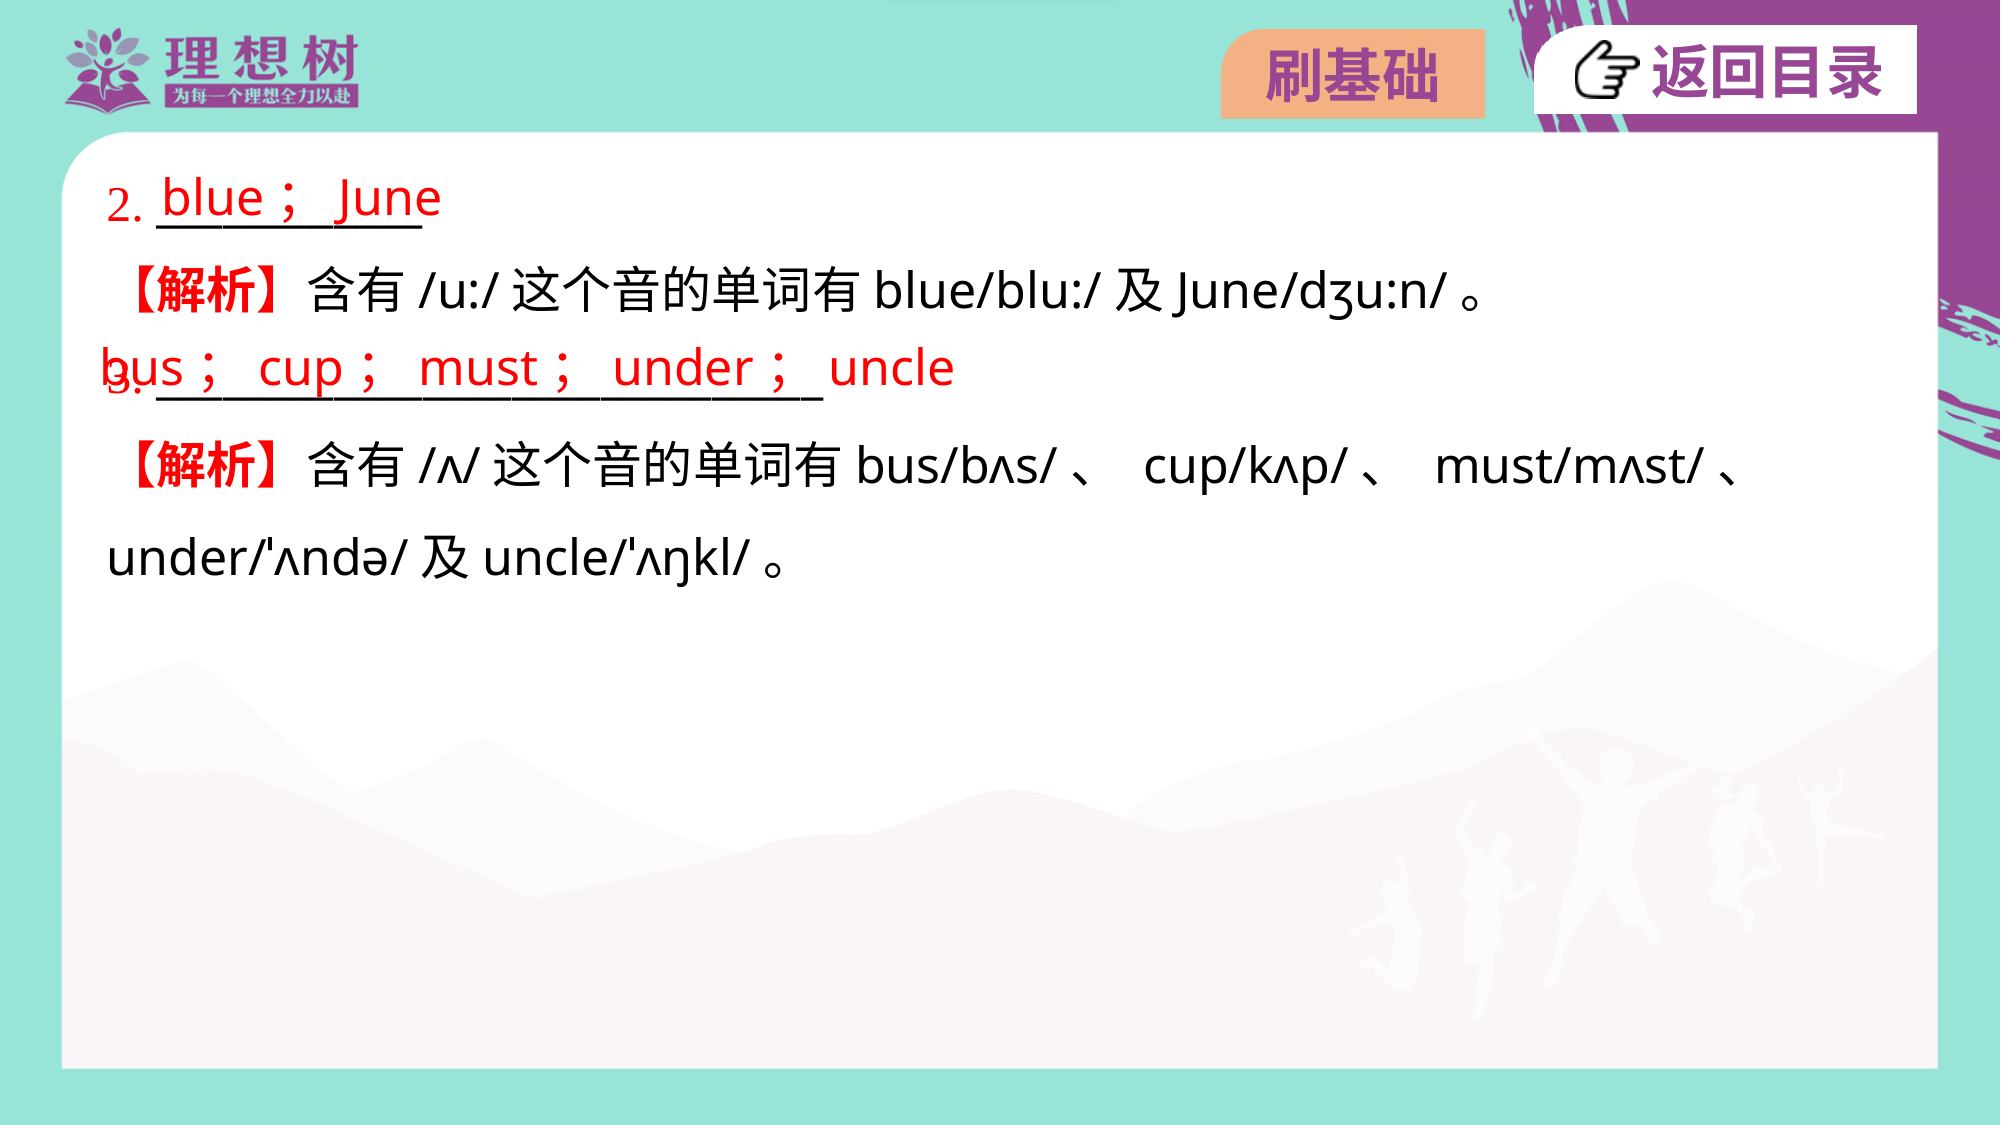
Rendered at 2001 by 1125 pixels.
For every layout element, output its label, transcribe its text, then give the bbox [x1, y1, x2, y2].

text_box bus；cup；must；under；uncle [159, 308, 896, 396]
text_box 【解析】含有/ʌ/这个音的单词有bus/bʌs/、 cup/kʌp/、 must/mʌst/、 under/ˈʌndə/及uncle/ˈʌŋkl/。 [106, 402, 1895, 586]
text_box 3. ______________________________ [106, 316, 1895, 402]
text_box 【解析】含有/u:/这个音的单词有blue/blu:/及June/dʒu:n/。 [106, 230, 1895, 316]
text_box 2. ____________ [106, 143, 1895, 230]
text_box blue；June [159, 137, 446, 226]
picture [0, 0, 2000, 1125]
